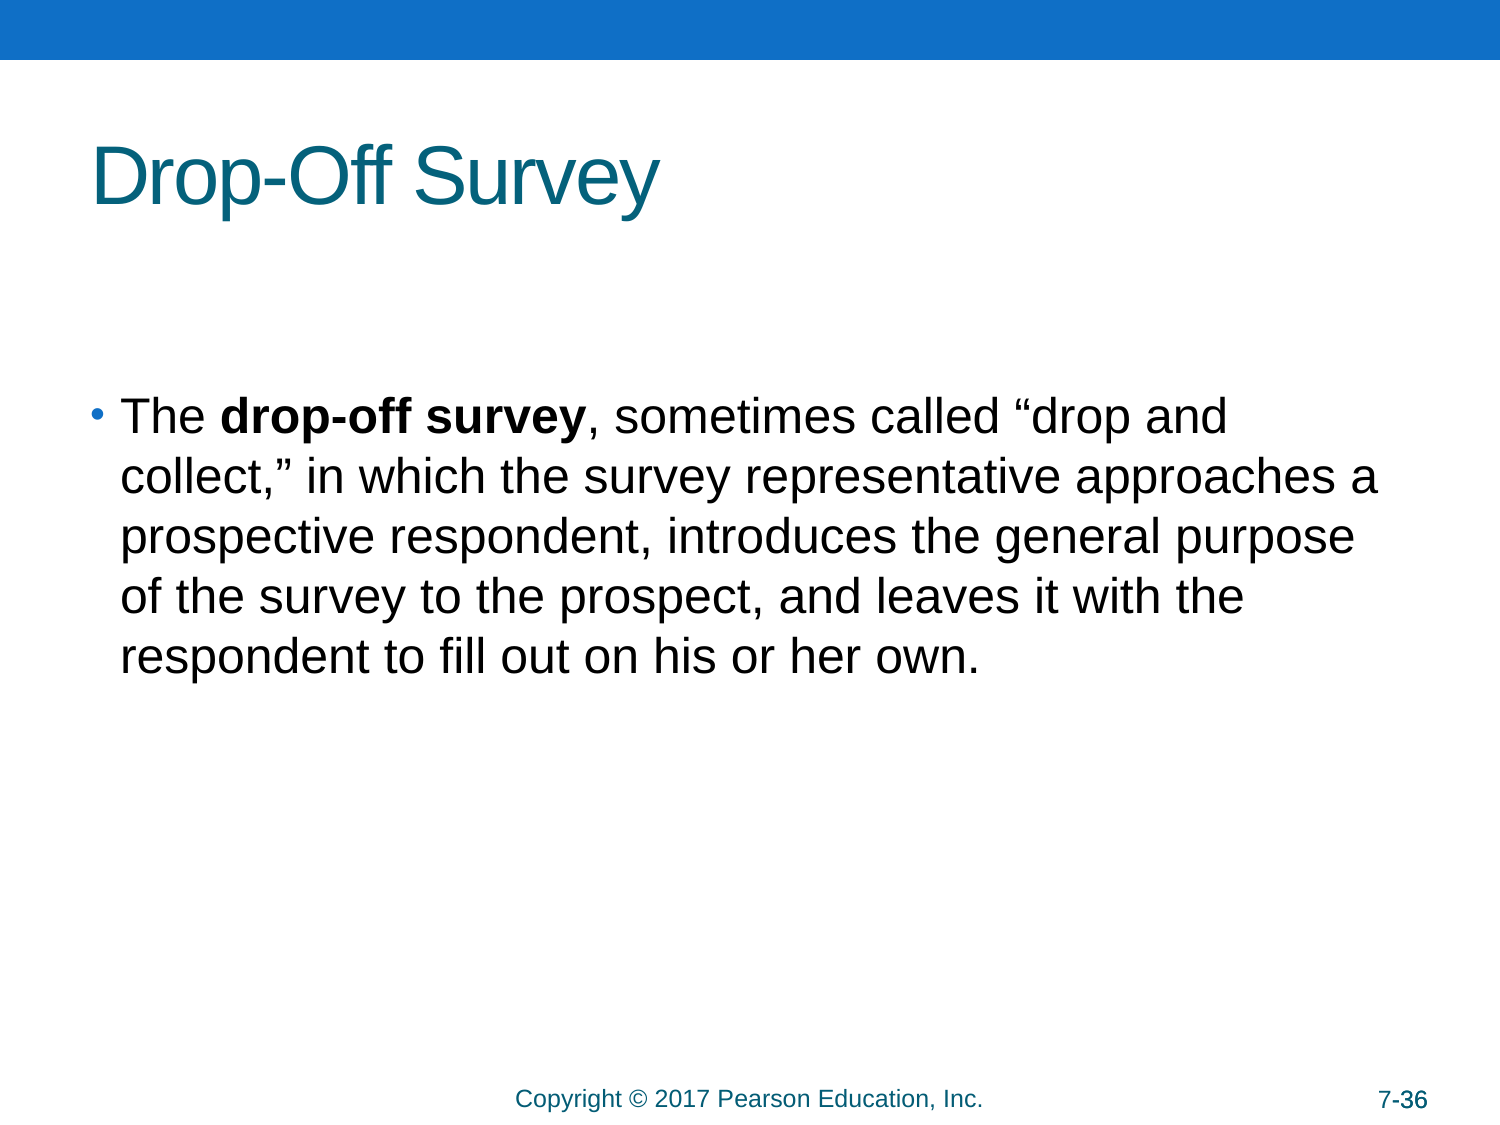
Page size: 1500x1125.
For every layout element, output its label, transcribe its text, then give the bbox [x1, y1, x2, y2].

list The drop-off survey, sometimes called “drop and collect,” in which the survey representative approaches a prospective respondent, introduces the general purpose of the survey to the prospect, and leaves it with the respondent to fill out on his or her own. [75, 376, 1425, 1125]
title Drop-Off Survey [75, 90, 1425, 253]
